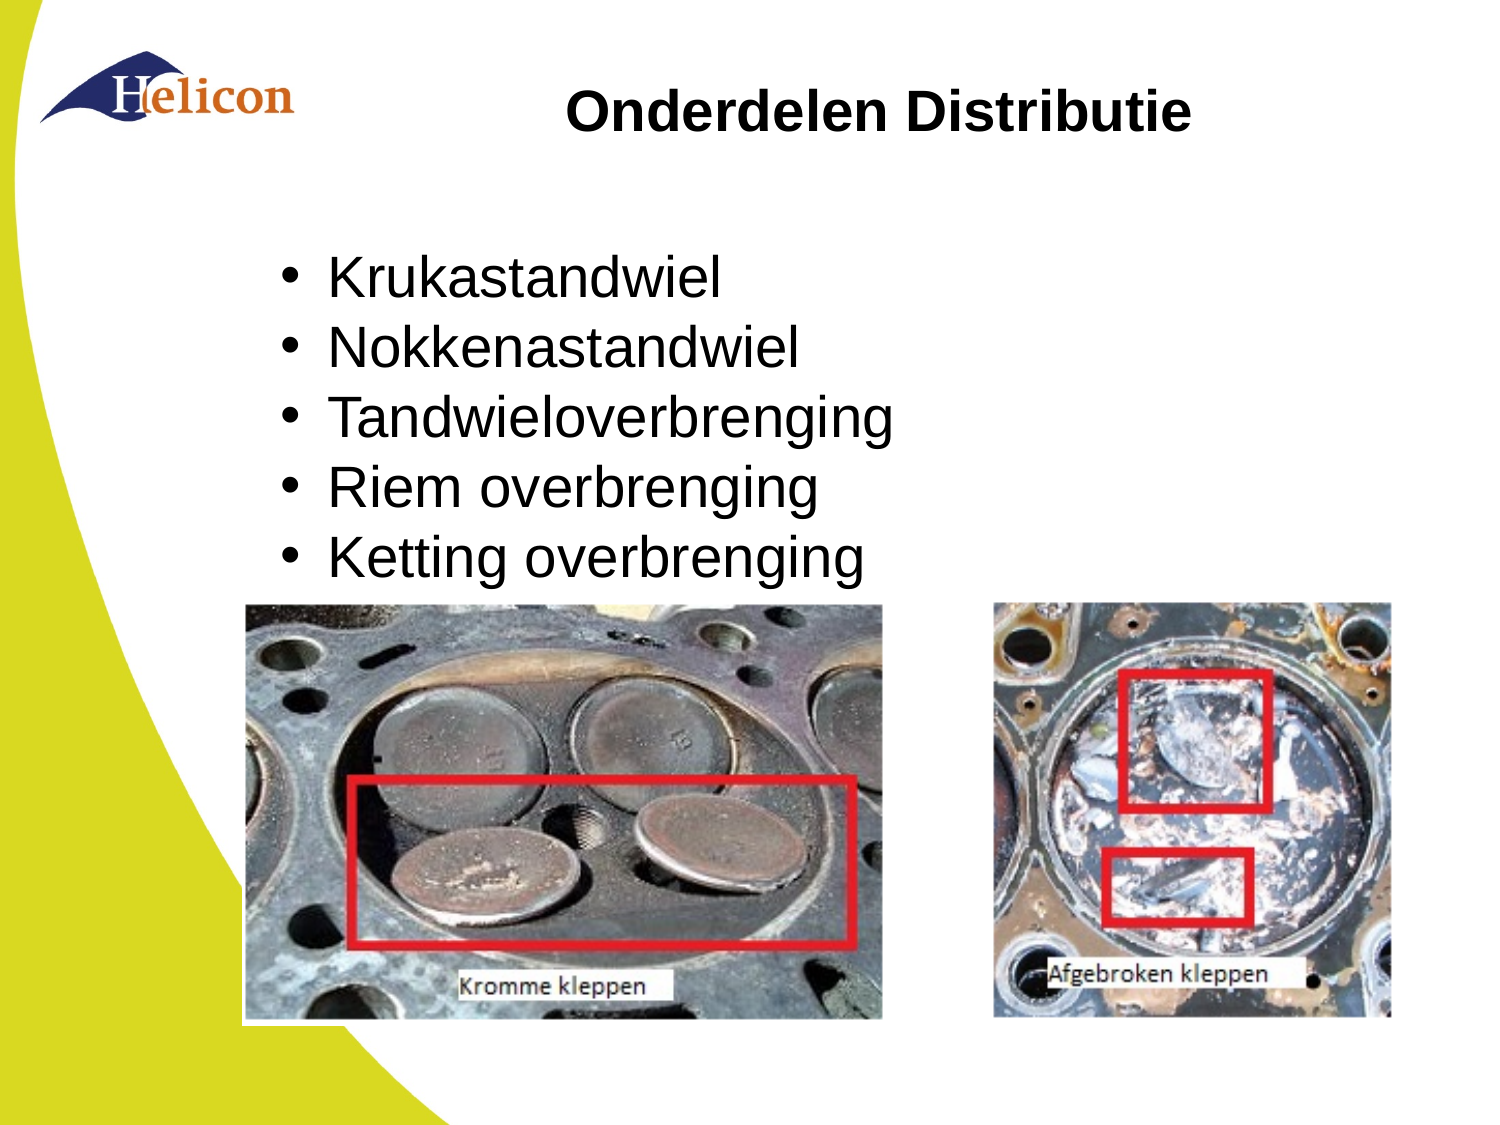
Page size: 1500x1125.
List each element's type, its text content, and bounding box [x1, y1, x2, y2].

picture [0, 0, 1500, 1125]
text_box Krukastandwiel Nokkenastandwiel Tandwieloverbrenging Riem overbrenging Ketting overbrenging [265, 231, 1425, 737]
title Onderdelen Distributie [334, 54, 1425, 161]
